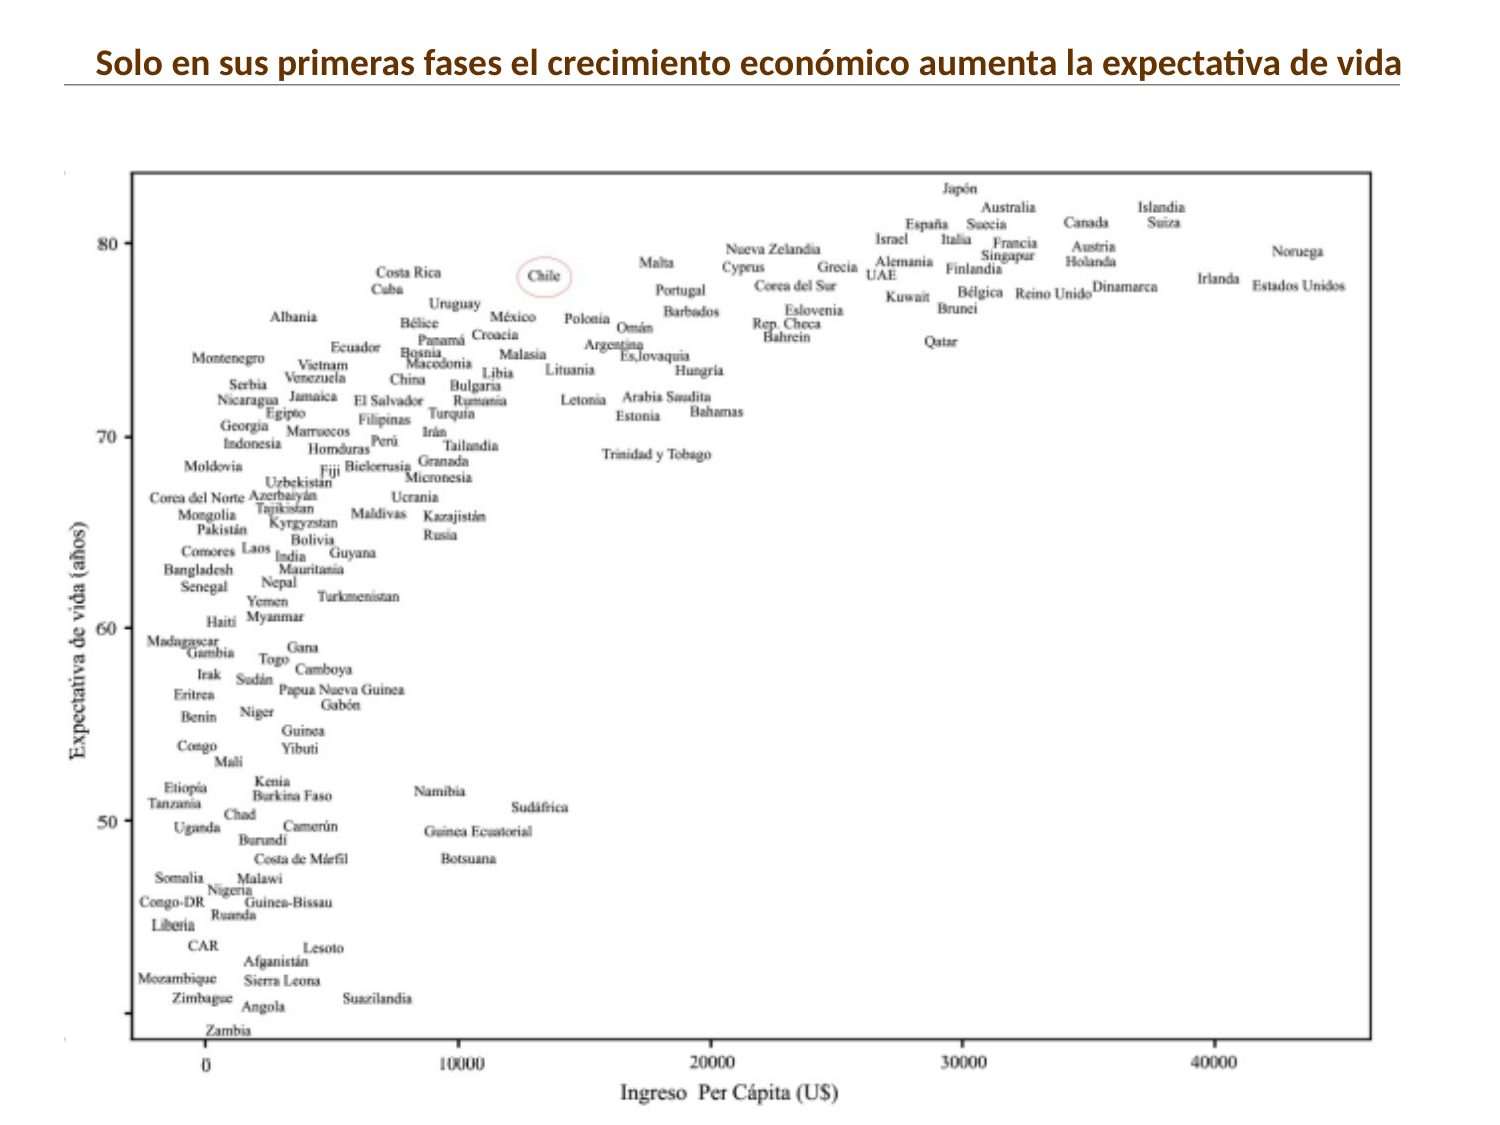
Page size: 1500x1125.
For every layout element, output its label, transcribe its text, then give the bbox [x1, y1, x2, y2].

text_box Solo en sus primeras fases el crecimiento económico aumenta la expectativa de vida [0, 30, 1500, 91]
picture [64, 83, 1400, 1118]
